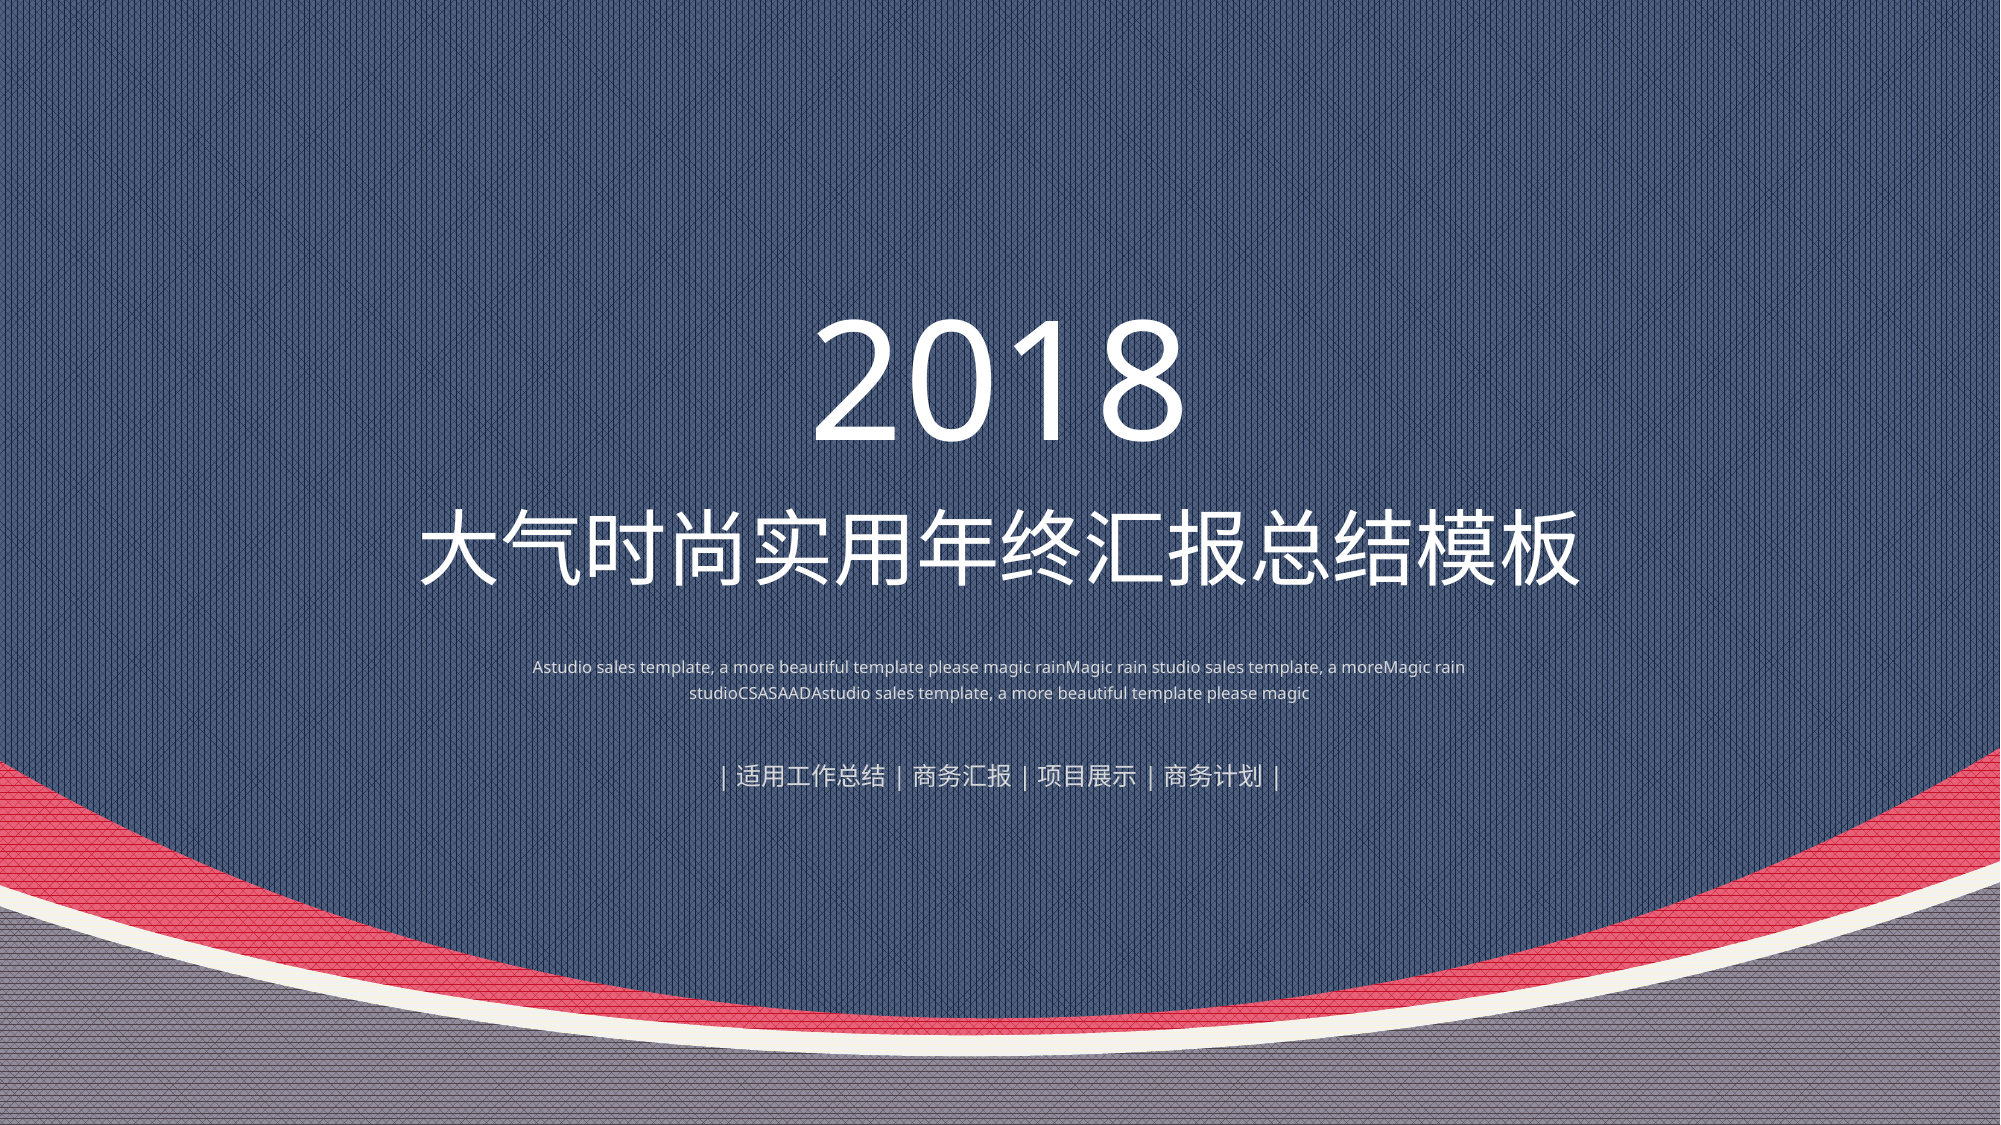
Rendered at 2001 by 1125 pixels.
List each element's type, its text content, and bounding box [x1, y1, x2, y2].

text_box [0, 884, 2000, 1125]
text_box Astudio sales template, a more beautiful template please magic rainMagic rain studio sales template, a moreMagic rain studioCSASAADAstudio sales template, a more beautiful template please magic [505, 643, 1495, 711]
text_box [0, 0, 2000, 1017]
text_box [0, 746, 2000, 1034]
text_box 2018 [397, 266, 1603, 481]
text_box |适用工作总结|商务汇报|项目展示|商务计划| [596, 752, 1404, 798]
text_box [0, 860, 2000, 1058]
text_box 大气时尚实用年终汇报总结模板 [400, 488, 1600, 604]
